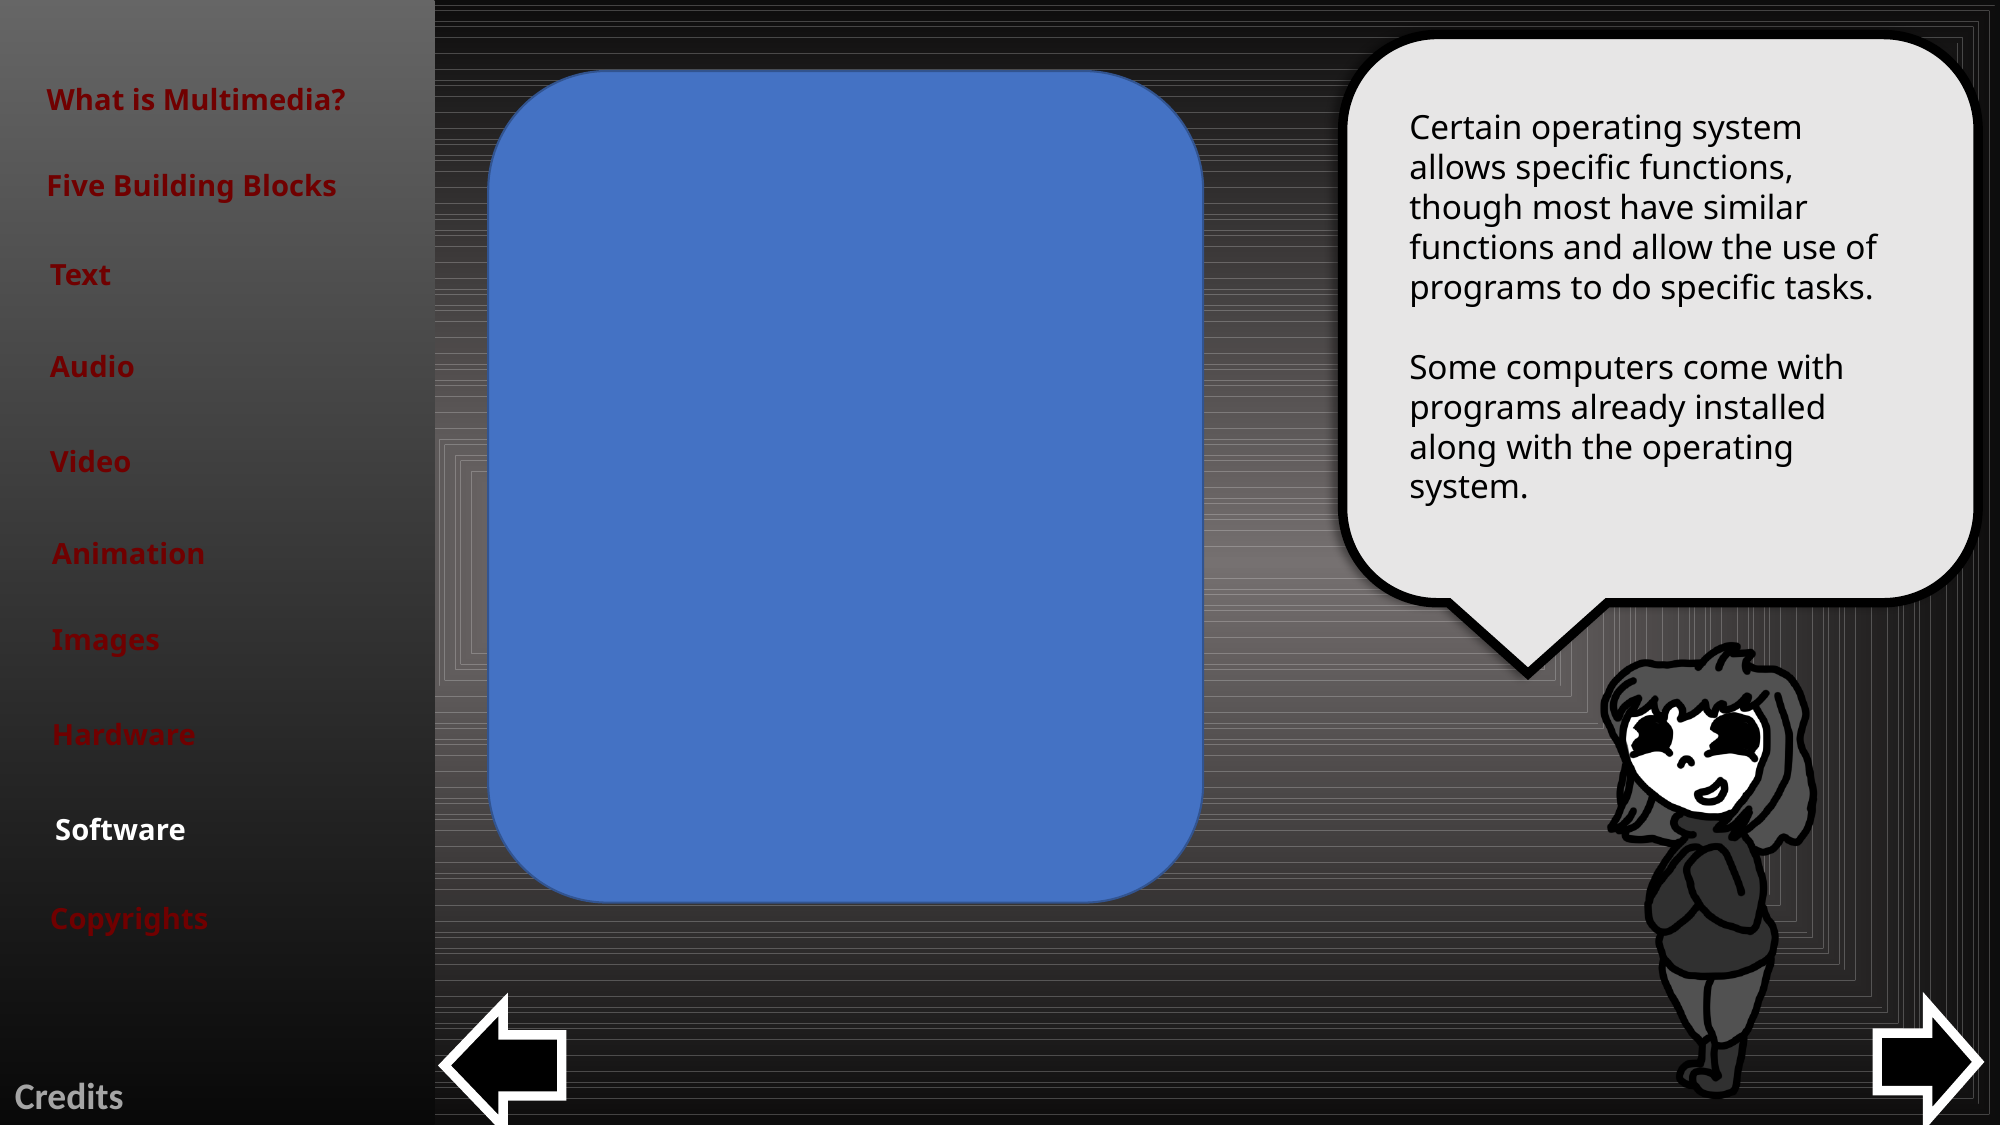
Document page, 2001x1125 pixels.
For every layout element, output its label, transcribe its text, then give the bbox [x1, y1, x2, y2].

text_box Credits [0, 1064, 265, 1125]
text_box Copyrights [34, 892, 381, 943]
text_box Video [34, 436, 368, 486]
text_box [0, 0, 435, 1125]
text_box What is Multimedia? [31, 74, 457, 124]
text_box Text [34, 249, 368, 299]
text_box Hardware [37, 709, 383, 759]
text_box Software [40, 803, 381, 854]
picture [1579, 624, 1839, 1110]
text_box Audio [34, 340, 359, 391]
text_box Five Building Blocks [31, 159, 435, 210]
text_box Images [37, 614, 362, 664]
text_box [443, 1001, 563, 1125]
text_box [1876, 1001, 1980, 1123]
text_box [487, 69, 1205, 904]
text_box Animation [37, 528, 370, 578]
text_box Certain operating system allows specific functions, though most have similar functions and allow the use of programs to do specific tasks. Some computers come with programs already installed along with the operating system. [1394, 99, 1915, 513]
text_box [1341, 33, 1980, 676]
